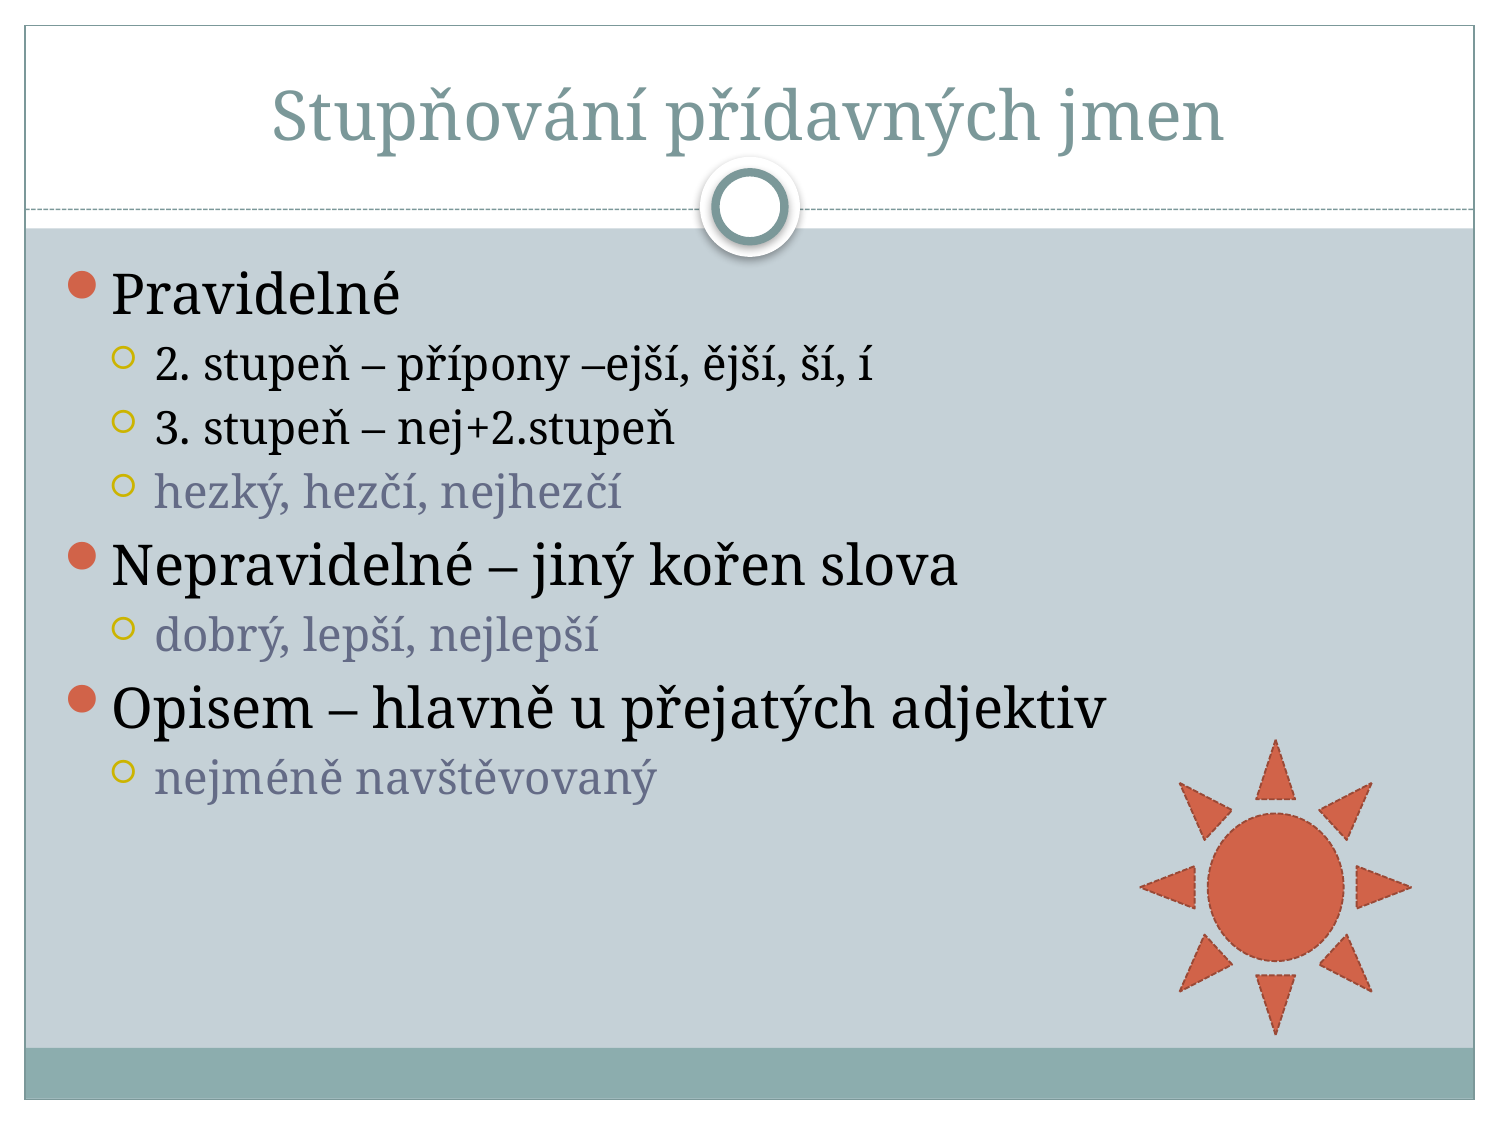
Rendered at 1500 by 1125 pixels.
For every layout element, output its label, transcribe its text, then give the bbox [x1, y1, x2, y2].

text_box [1318, 782, 1373, 841]
list Pravidelné 2. stupeň – přípony –ejší, ější, ší, í 3. stupeň – nej+2.stupeň hezký, hezčí, nejhezčí Nepravidelné – jiný kořen slova dobrý, lepší, nejlepší Opisem – hlavně u přejatých adjektiv nejméně navštěvovaný [49, 250, 1445, 1001]
text_box [1206, 812, 1345, 963]
title Stupňování přídavných jmen [49, 37, 1450, 162]
text_box [1255, 739, 1297, 801]
text_box [1178, 933, 1234, 993]
text_box [1139, 865, 1196, 910]
text_box [1355, 865, 1412, 910]
text_box [1255, 974, 1297, 1036]
text_box [1178, 782, 1233, 841]
text_box [1319, 933, 1373, 993]
